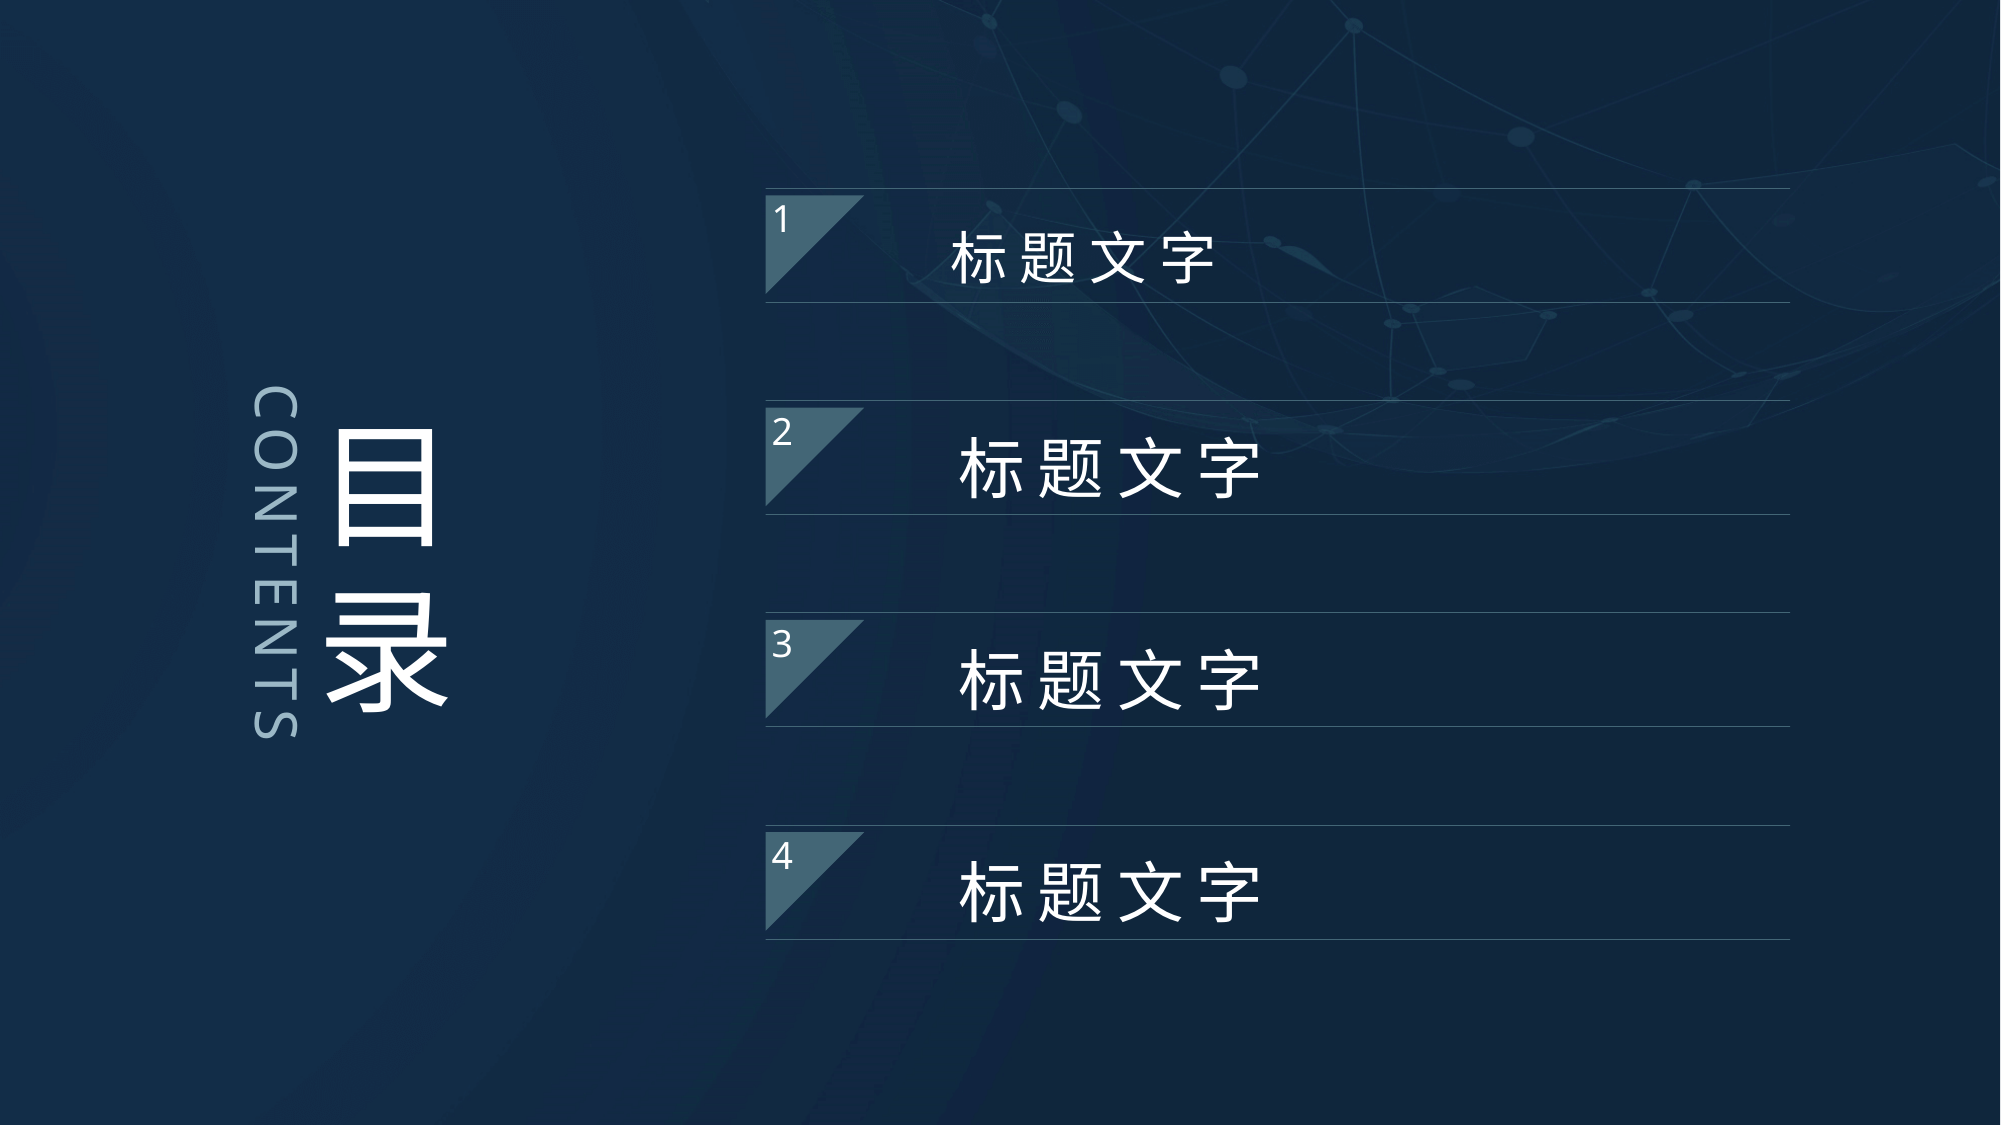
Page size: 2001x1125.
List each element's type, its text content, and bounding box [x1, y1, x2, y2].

text_box CONTENTS [236, 259, 321, 866]
picture [0, 0, 2001, 1125]
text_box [765, 188, 1790, 939]
text_box 目 录 [321, 337, 504, 790]
